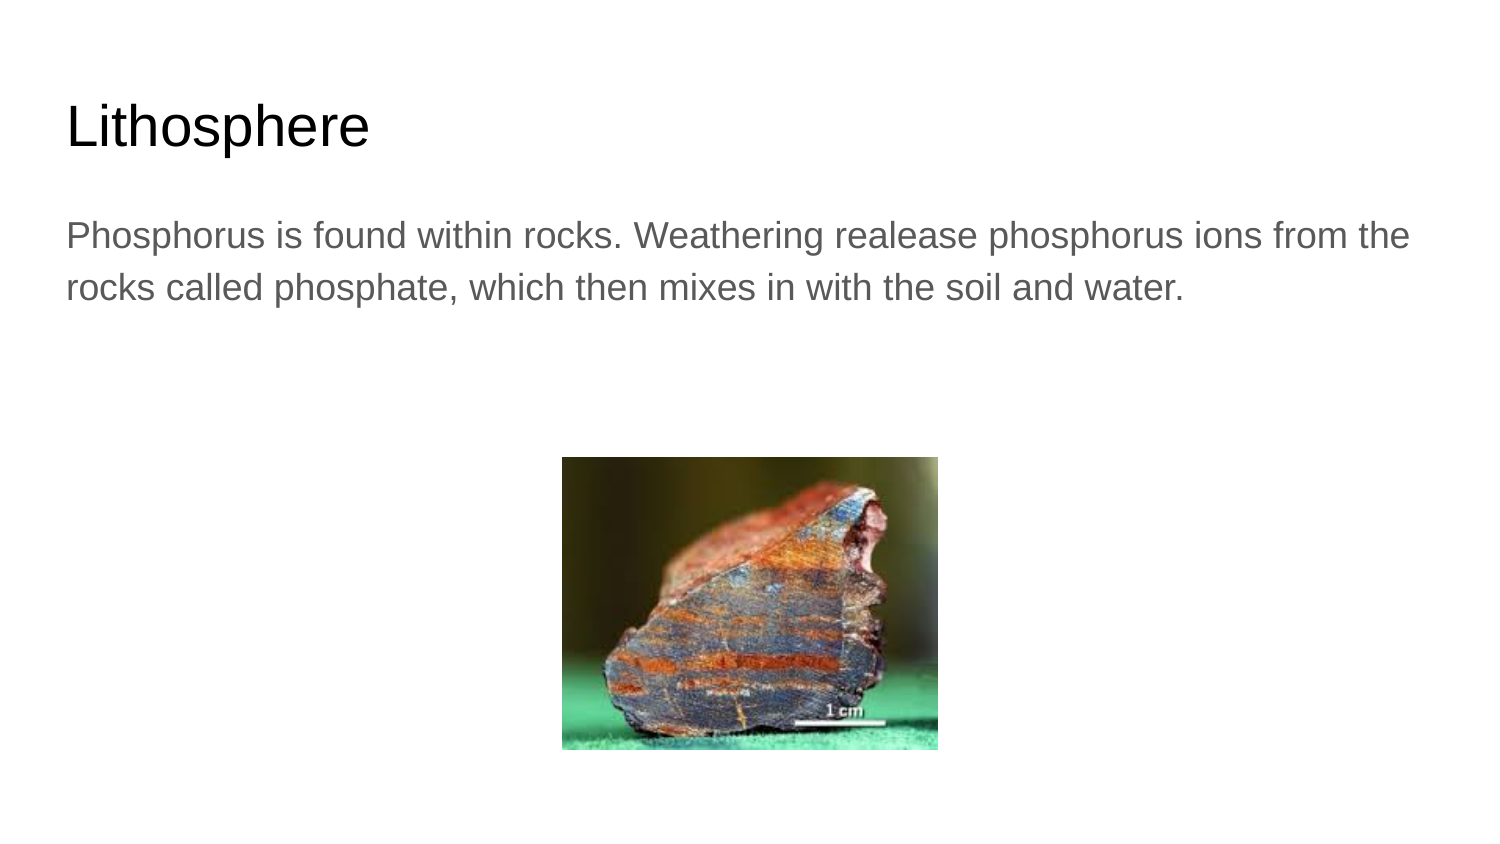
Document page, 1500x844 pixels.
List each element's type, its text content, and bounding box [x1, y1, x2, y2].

title Lithosphere [51, 72, 1449, 167]
list Phosphorus is found within rocks. Weathering realease phosphorus ions from the rocks called phosphate, which then mixes in with the soil and water. [51, 189, 1449, 750]
picture [562, 456, 938, 750]
